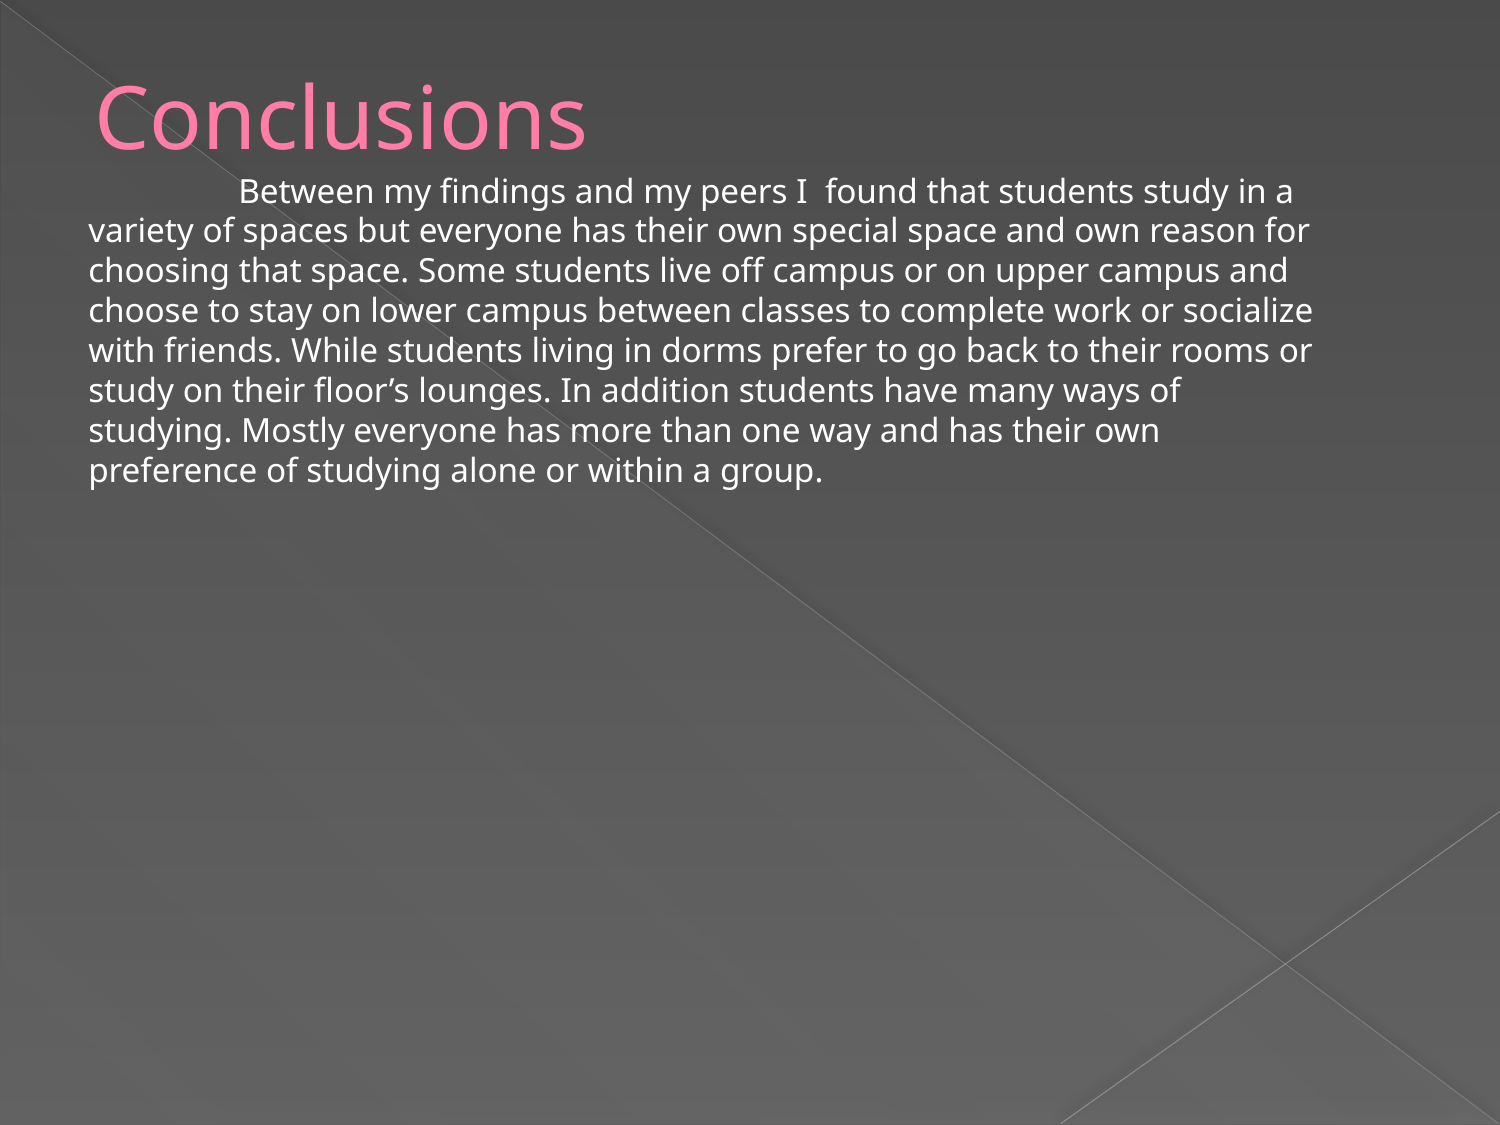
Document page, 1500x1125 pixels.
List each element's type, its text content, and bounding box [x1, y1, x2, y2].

list Between my findings and my peers I found that students study in a variety of spaces but everyone has their own special space and own reason for choosing that space. Some students live off campus or on upper campus and choose to stay on lower campus between classes to complete work or socialize with friends. While students living in dorms prefer to go back to their rooms or study on their floor’s lounges. In addition students have many ways of studying. Mostly everyone has more than one way and has their own preference of studying alone or within a group. [0, 162, 1350, 913]
title Conclusions [0, 0, 638, 162]
